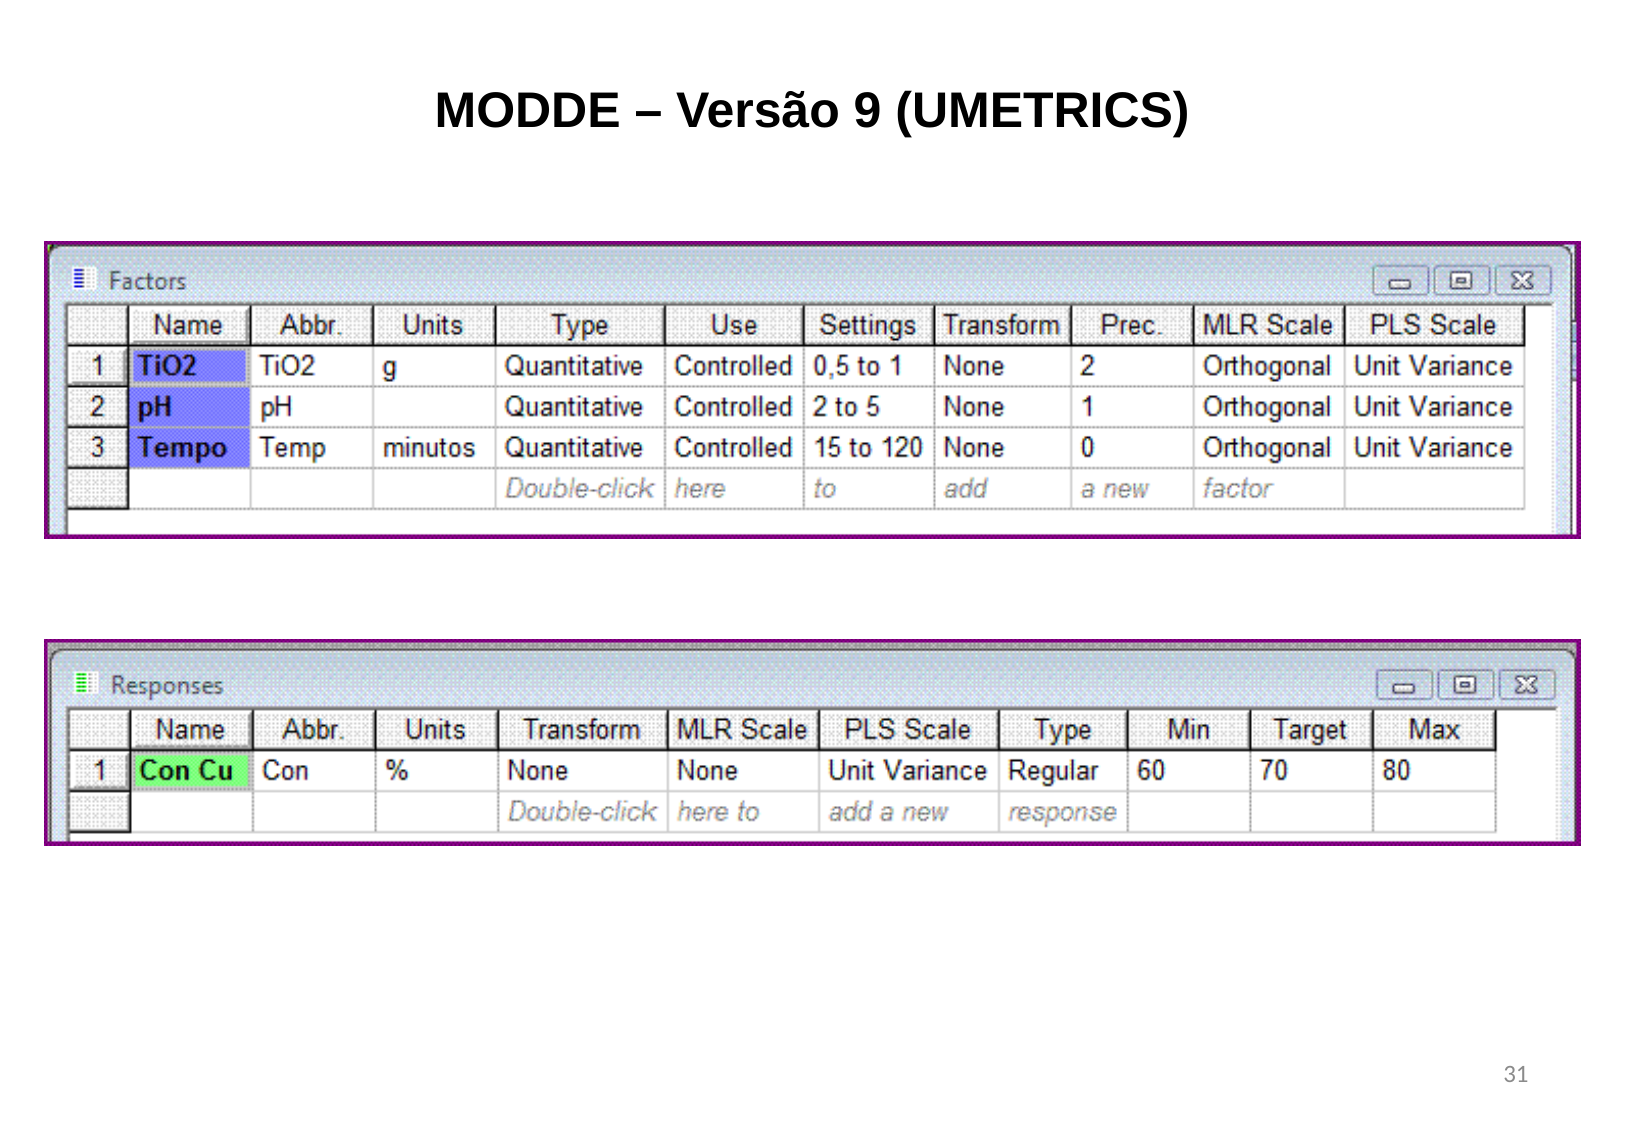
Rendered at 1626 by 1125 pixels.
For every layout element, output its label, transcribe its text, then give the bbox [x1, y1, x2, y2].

text_box MODDE – Versão 9 (UMETRICS) [428, 66, 1197, 149]
picture [44, 240, 1581, 540]
picture [44, 639, 1581, 847]
slide_number 31 [1164, 1042, 1544, 1103]
